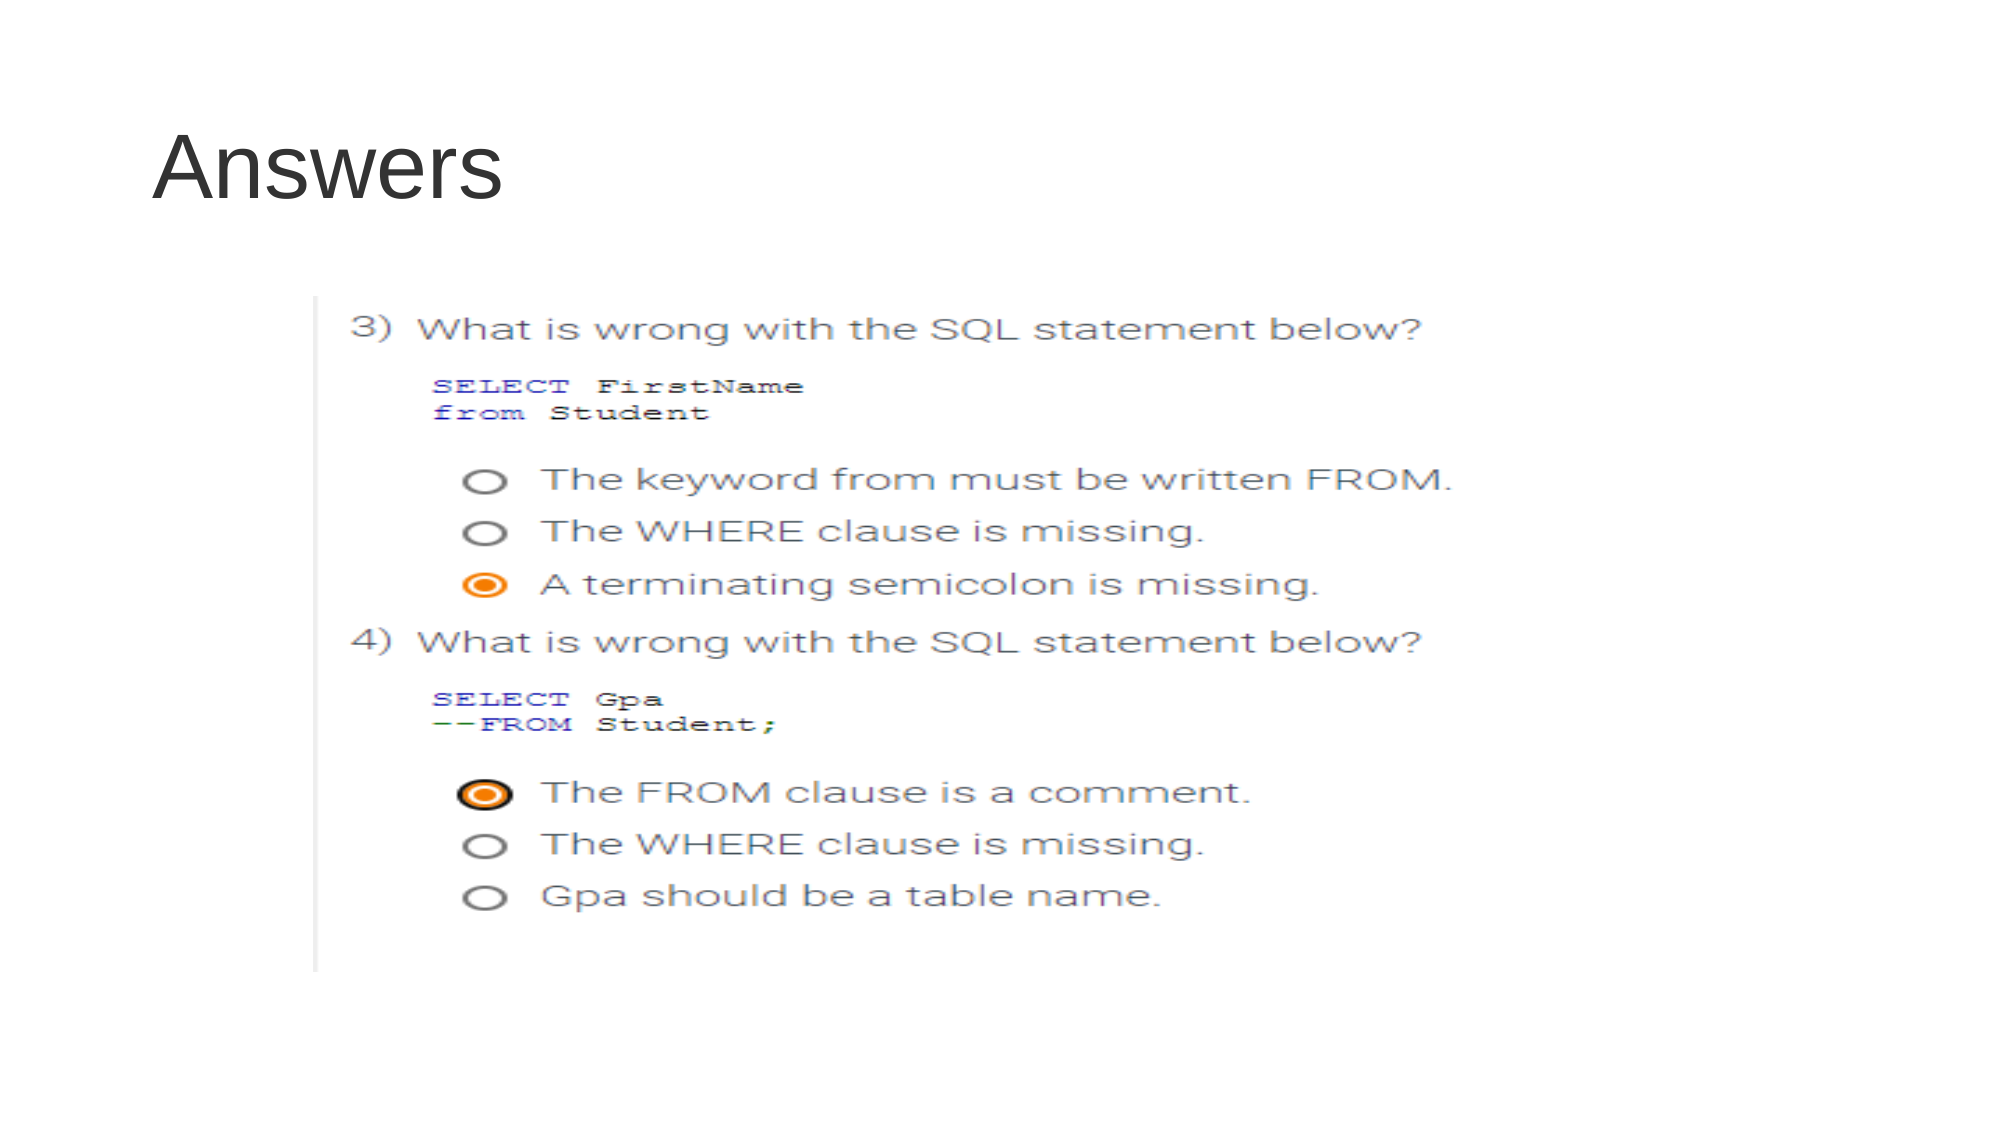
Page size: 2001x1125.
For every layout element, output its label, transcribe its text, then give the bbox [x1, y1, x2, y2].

title Answers [137, 59, 1863, 278]
picture [313, 296, 1721, 972]
